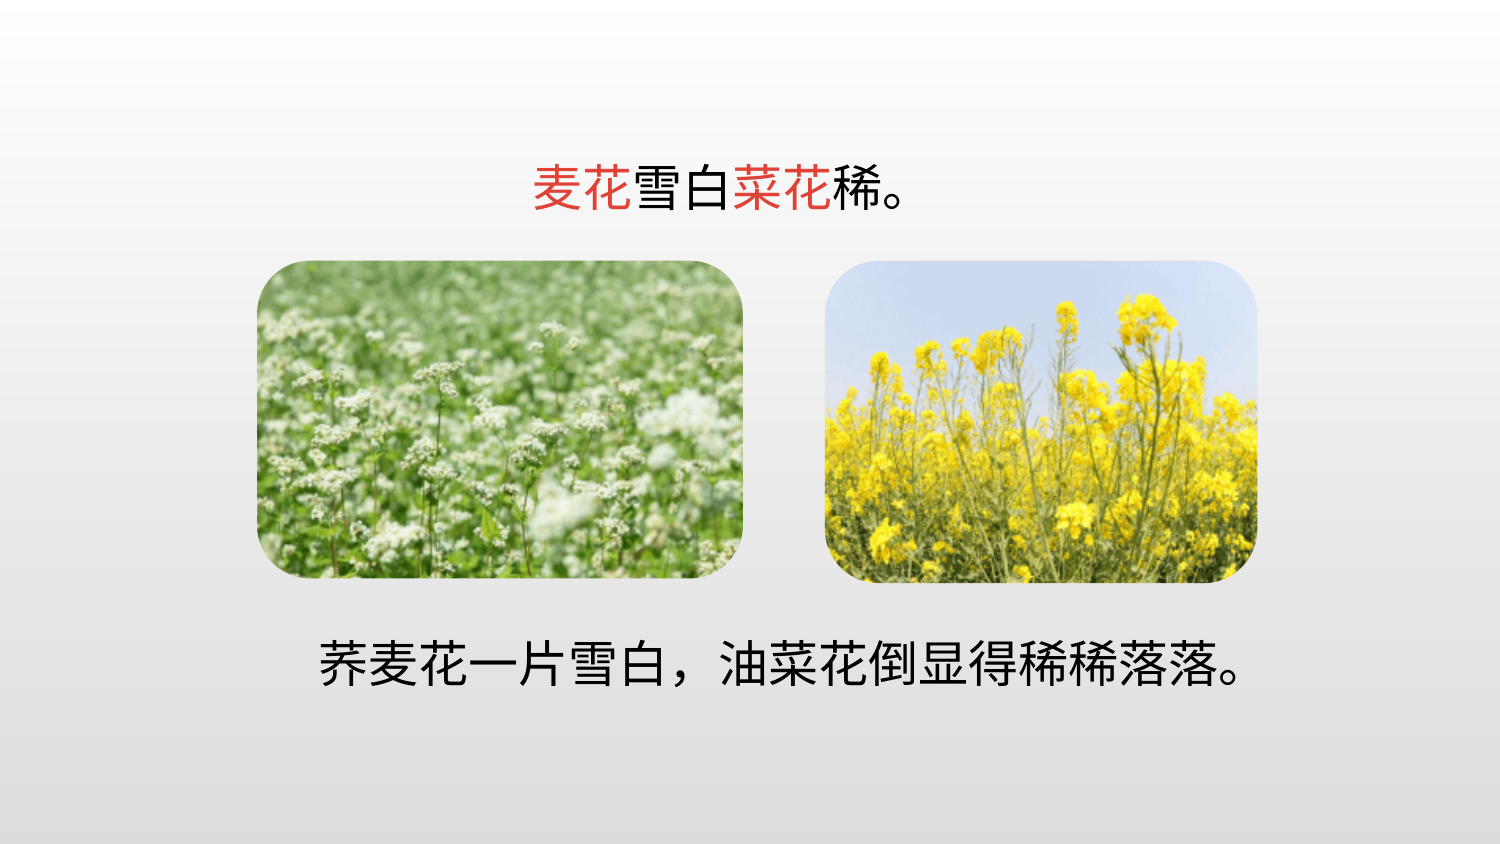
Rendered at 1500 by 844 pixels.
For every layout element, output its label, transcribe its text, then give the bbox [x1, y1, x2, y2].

text_box 麦花雪白菜花稀。 [521, 90, 949, 223]
text_box 荞麦花一片雪白，油菜花倒显得稀稀落落。 [216, 596, 1312, 698]
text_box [257, 260, 1258, 584]
